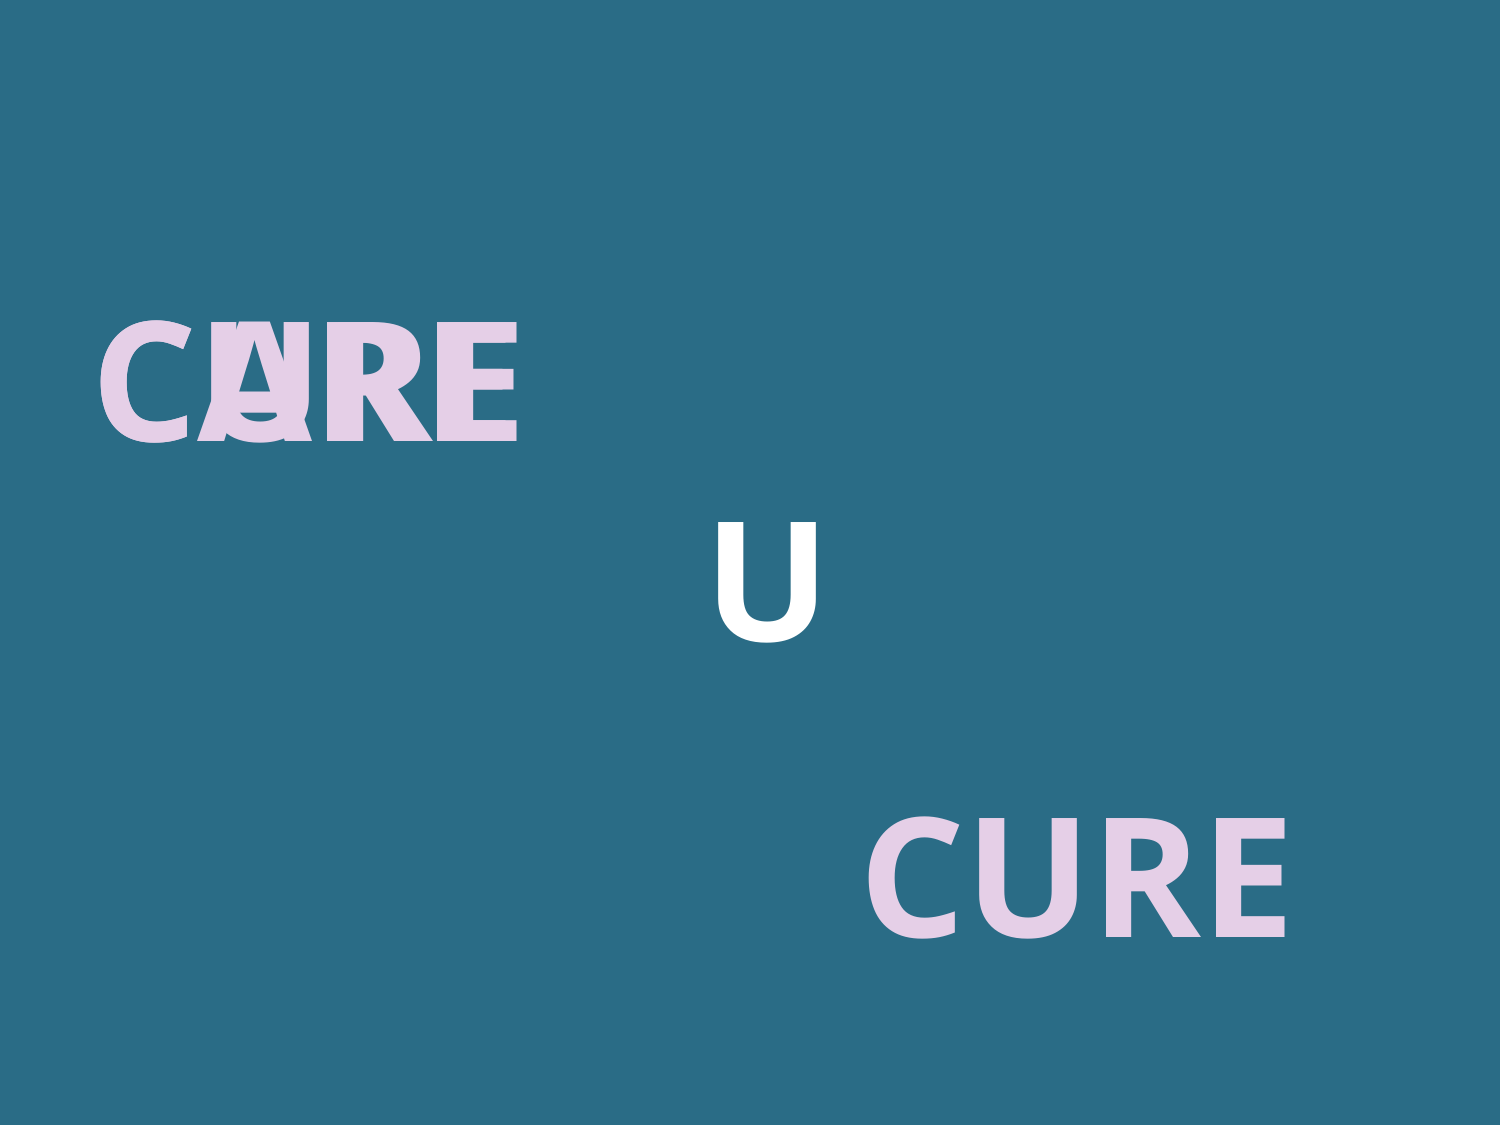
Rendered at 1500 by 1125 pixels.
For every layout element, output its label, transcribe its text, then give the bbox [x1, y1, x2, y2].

list CARE [76, 266, 574, 921]
text_box CURE [76, 267, 573, 482]
text_box U [667, 467, 868, 683]
text_box CURE [844, 763, 1341, 978]
